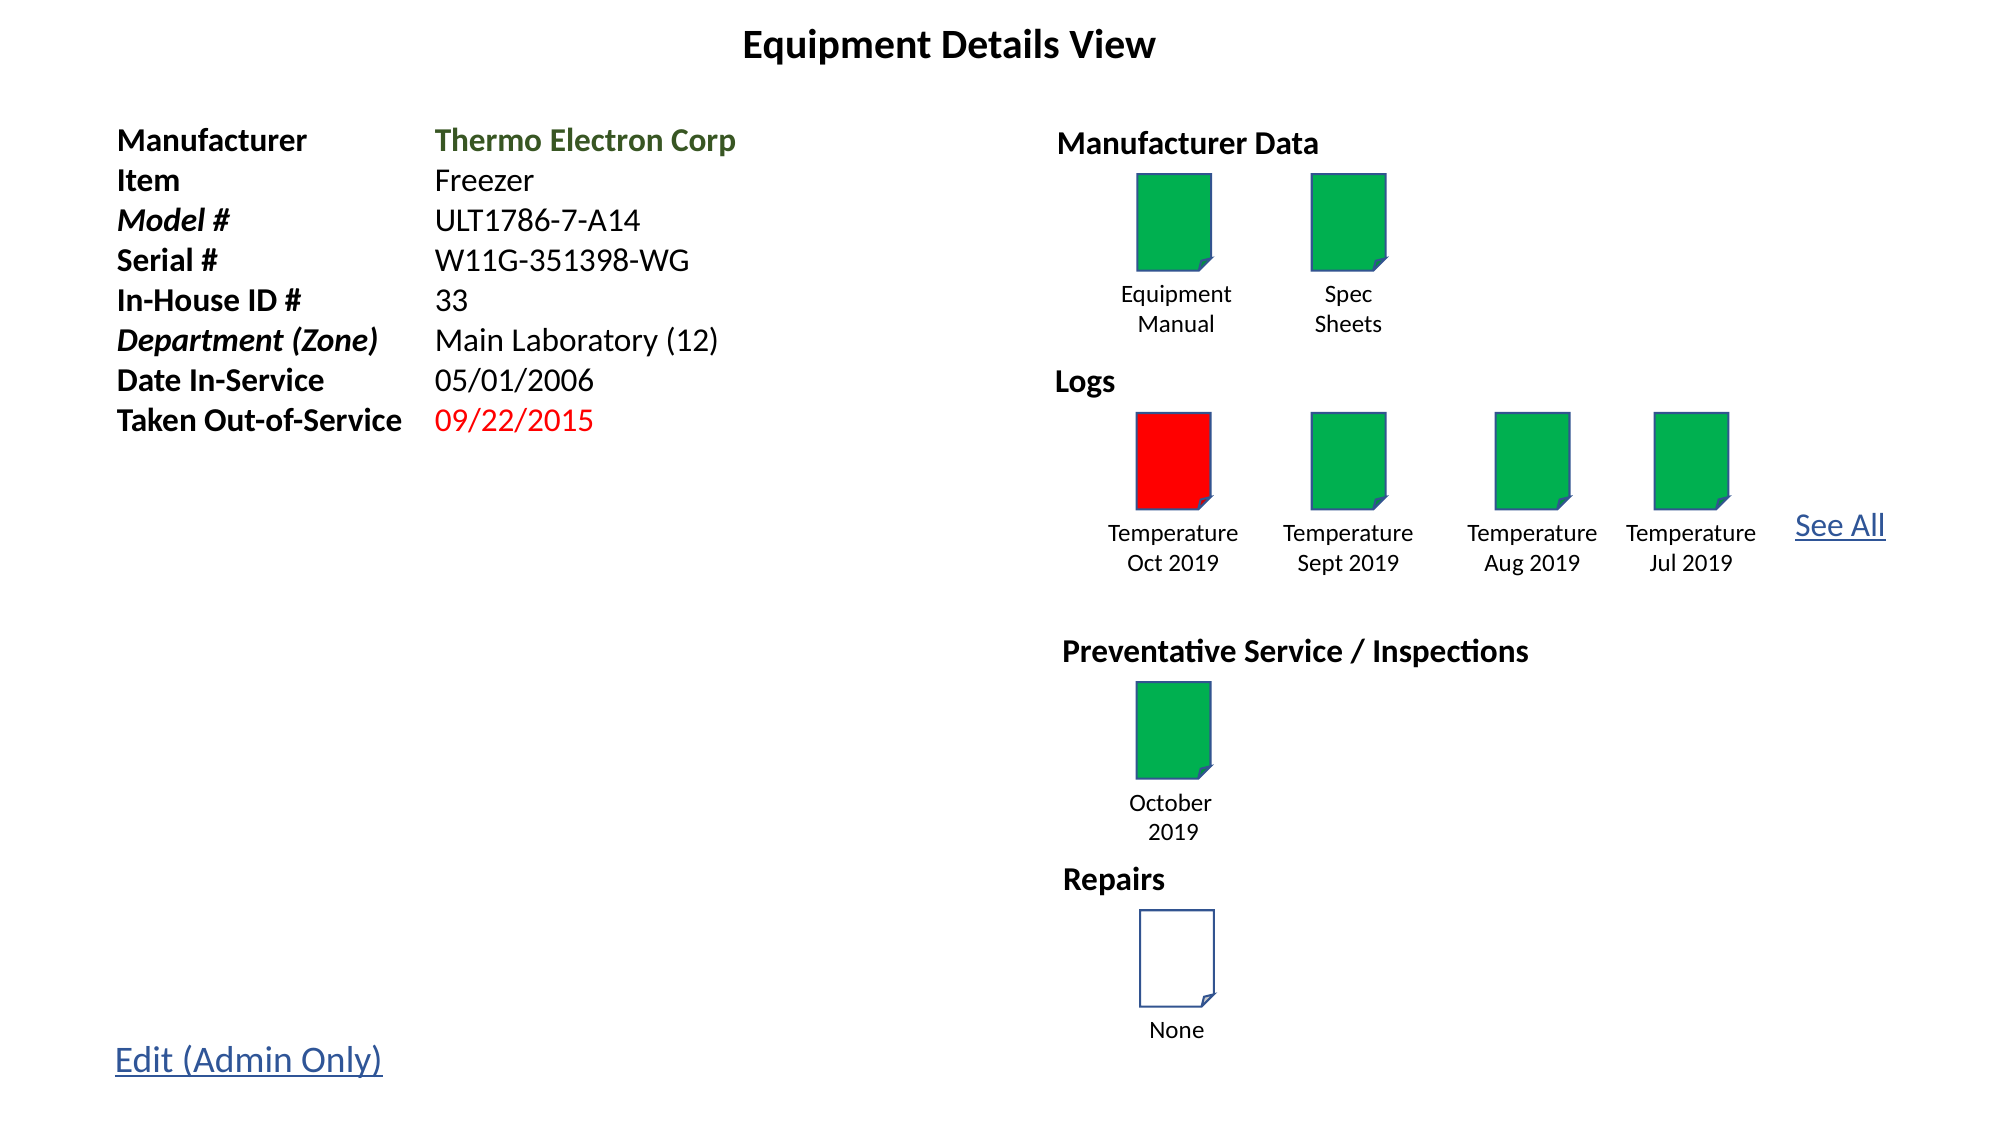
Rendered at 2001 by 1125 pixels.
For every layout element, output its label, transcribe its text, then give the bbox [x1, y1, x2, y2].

text_box [1139, 909, 1218, 1006]
text_box [1494, 411, 1573, 509]
text_box None [1134, 1006, 1220, 1052]
text_box [1135, 681, 1214, 778]
text_box Manufacturer Thermo Electron Corp Item Freezer Model # ULT1786-7-A14 Serial # W11G-351398-WG In-House ID # 33 Department (Zone) Main Laboratory (12) Date In-Service 05/01/2006 Taken Out-of-Service 09/22/2015 [102, 110, 752, 513]
text_box Temperature Sept 2019 [1268, 509, 1429, 584]
text_box [1135, 411, 1214, 509]
text_box Logs [1040, 352, 1131, 407]
text_box Temperature Jul 2019 [1611, 509, 1772, 584]
text_box Repairs [1048, 849, 1181, 905]
text_box Equipment Manual [1106, 270, 1247, 346]
text_box See All [1780, 496, 1901, 551]
text_box Preventative Service / Inspections [1047, 621, 1545, 677]
text_box Temperature Oct 2019 [1093, 509, 1254, 584]
text_box Temperature Aug 2019 [1452, 509, 1611, 584]
text_box Manufacturer Data [1042, 113, 1335, 169]
text_box October 2019 [1114, 778, 1233, 854]
text_box Spec Sheets [1299, 270, 1398, 346]
text_box Edit (Admin Only) [100, 1027, 398, 1088]
text_box [1310, 411, 1389, 509]
text_box Equipment Details View [727, 9, 1172, 75]
text_box [1310, 173, 1389, 270]
text_box [1136, 173, 1215, 270]
text_box [1653, 411, 1732, 509]
